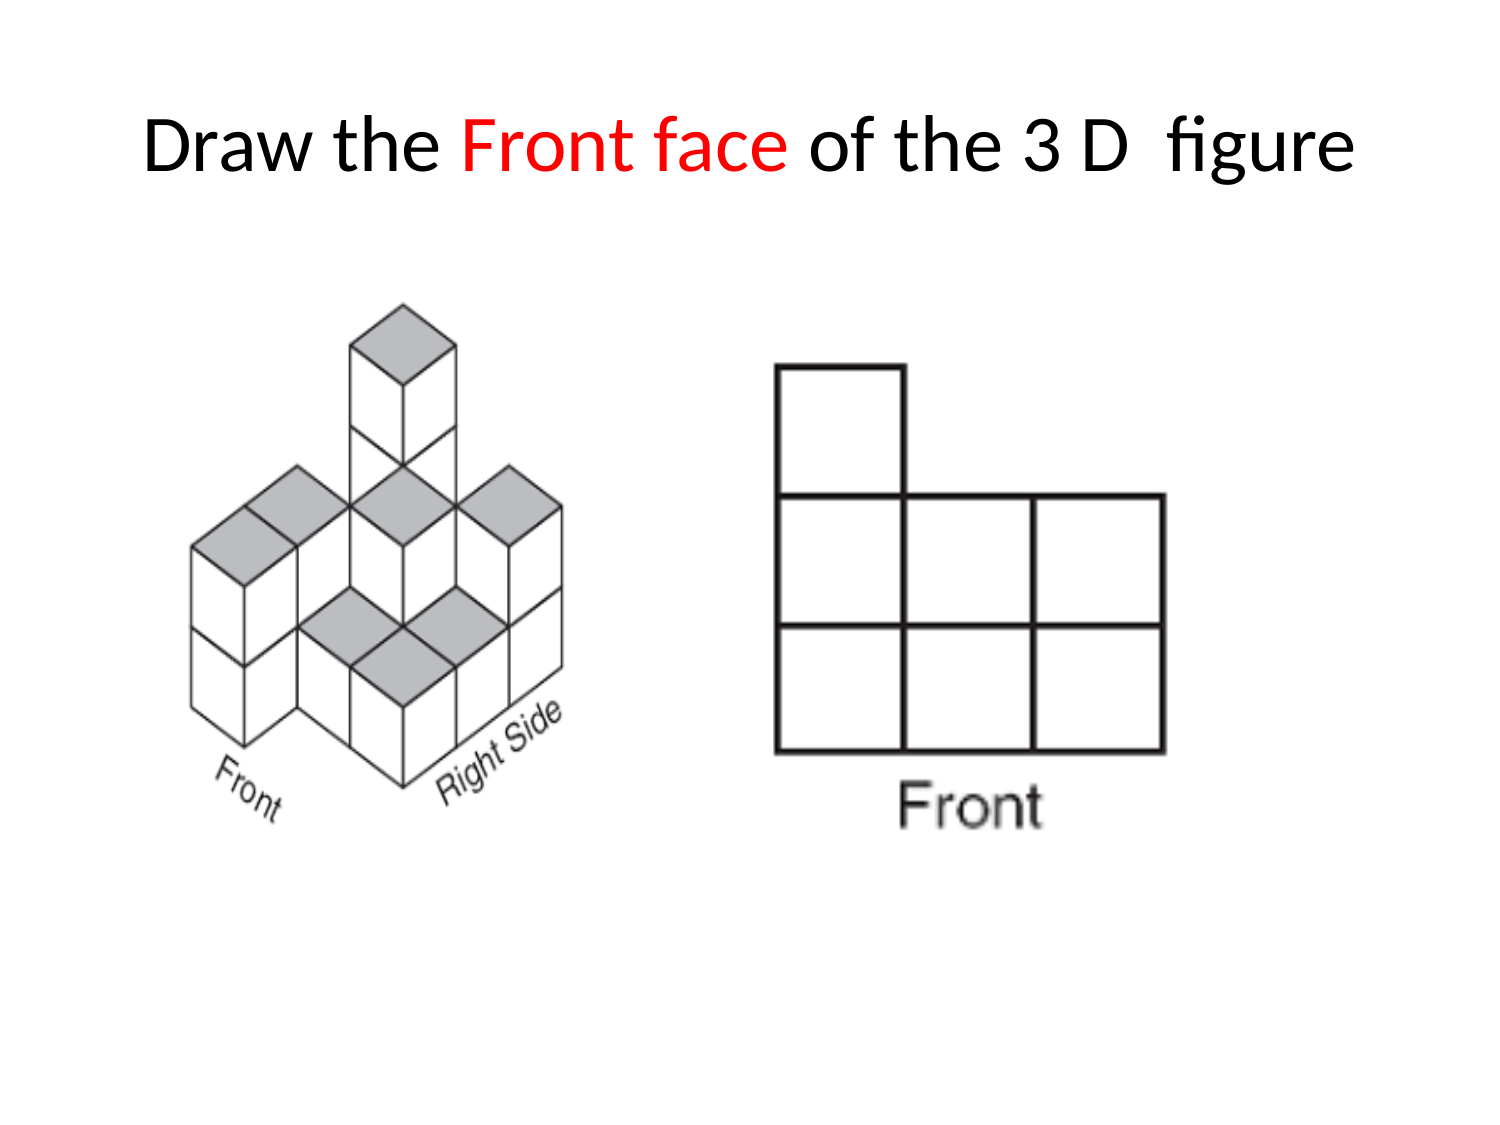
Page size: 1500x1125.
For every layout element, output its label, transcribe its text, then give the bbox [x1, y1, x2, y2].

picture [62, 250, 1442, 926]
title Draw the Front face of the 3 D figure [75, 45, 1425, 233]
